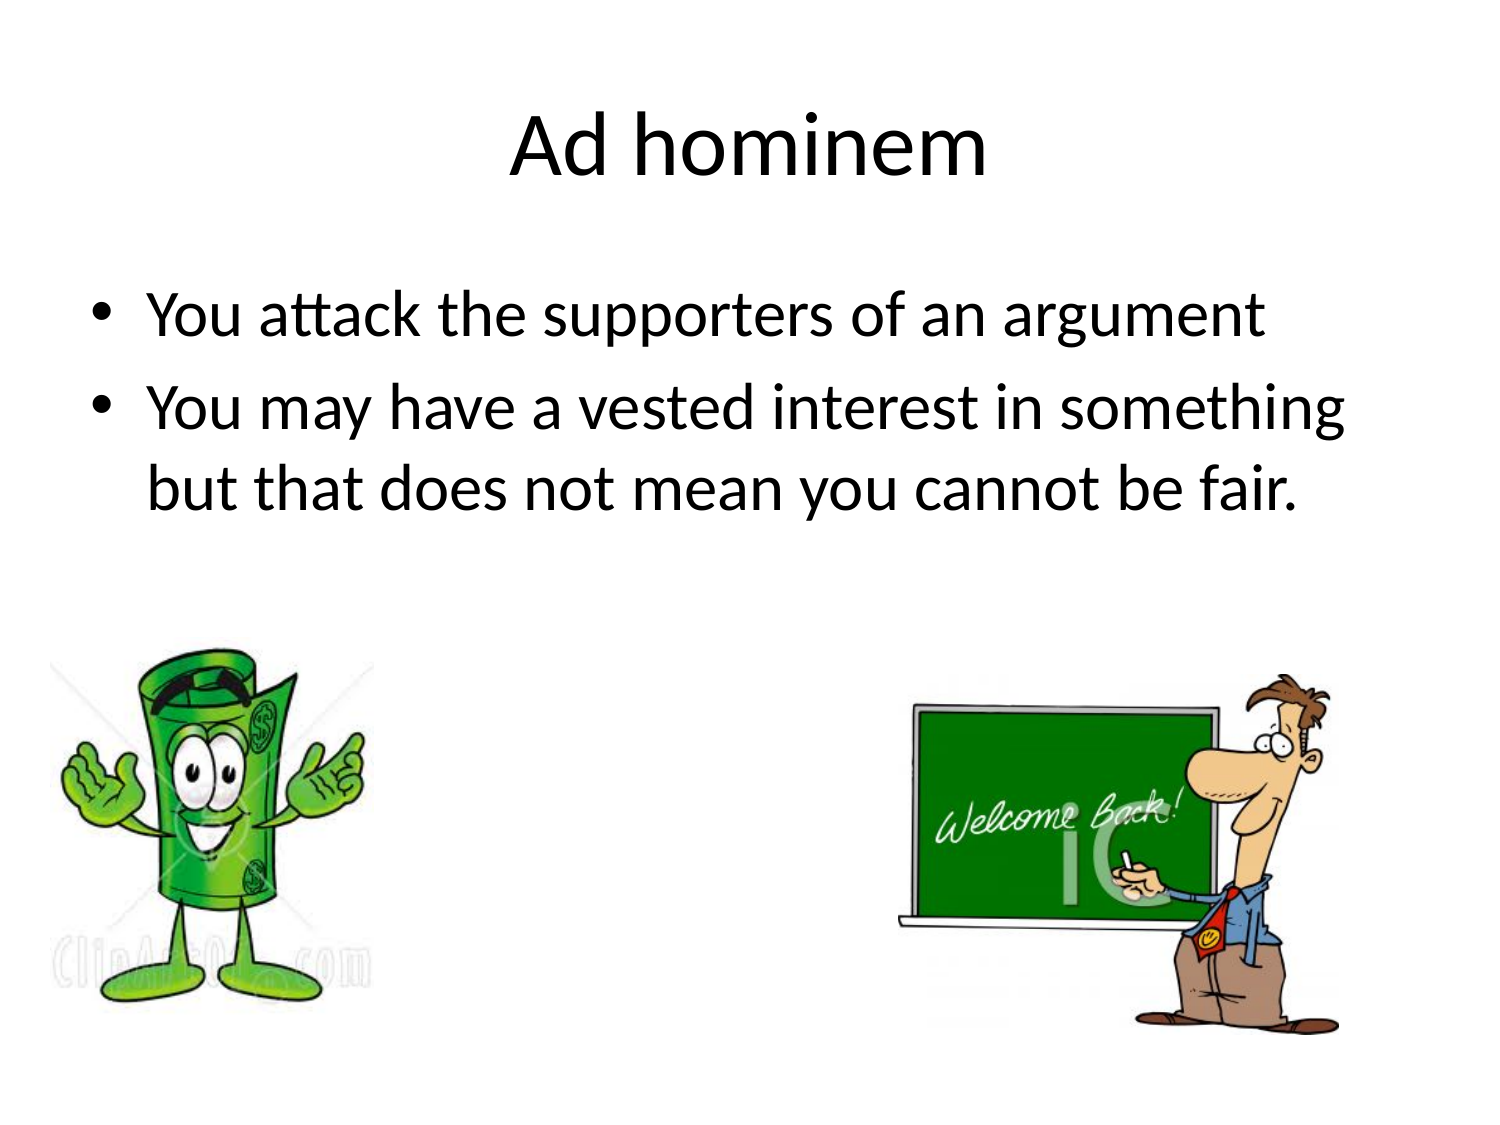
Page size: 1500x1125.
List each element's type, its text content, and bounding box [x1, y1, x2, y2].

picture [897, 674, 1339, 1035]
title Ad hominem [75, 45, 1425, 233]
picture [49, 637, 374, 1018]
list You attack the supporters of an argument You may have a vested interest in something but that does not mean you cannot be fair. [75, 262, 1425, 1005]
